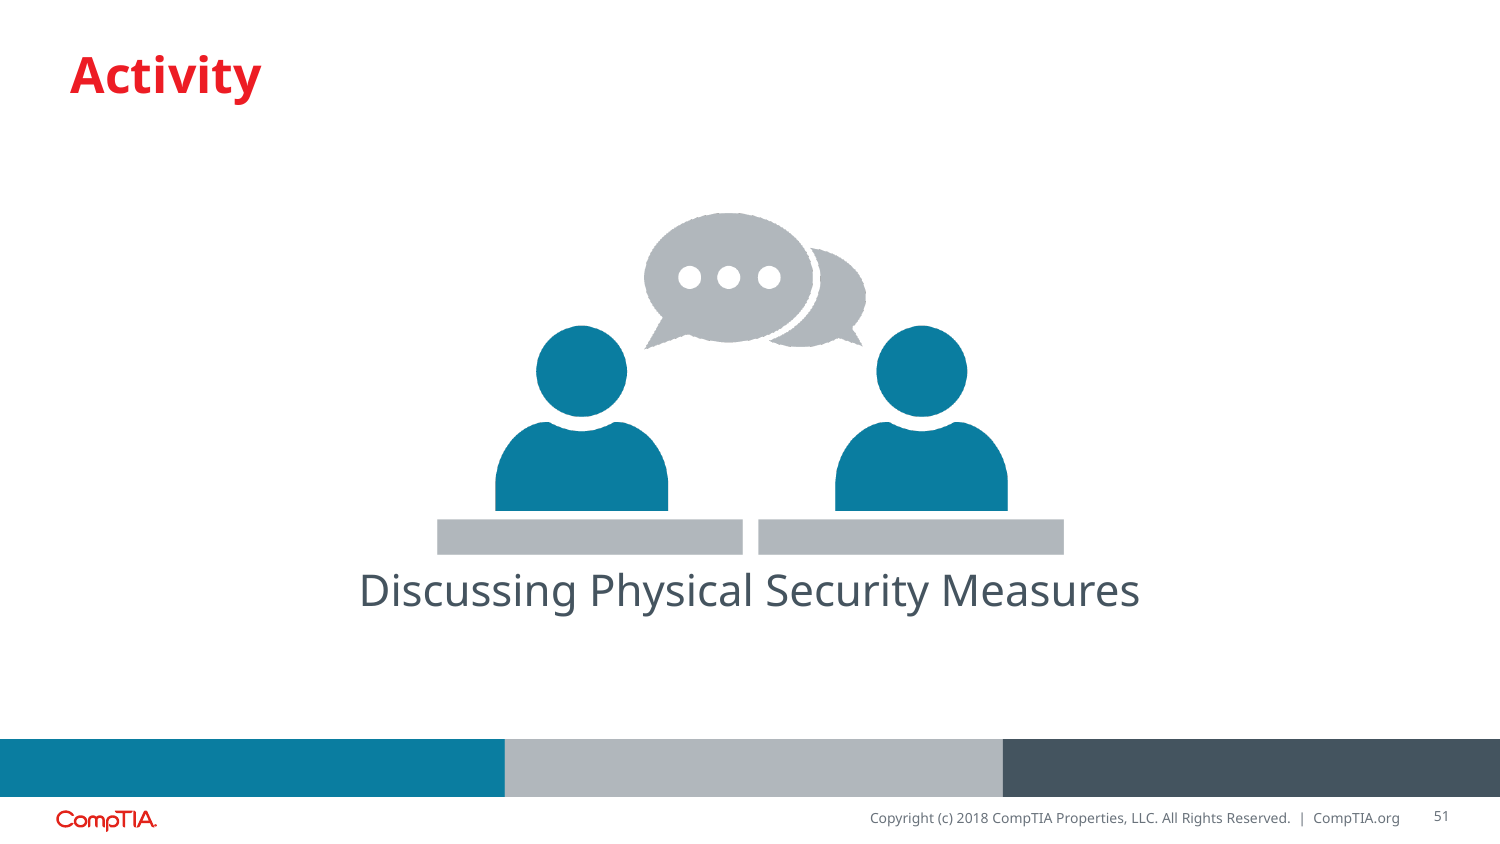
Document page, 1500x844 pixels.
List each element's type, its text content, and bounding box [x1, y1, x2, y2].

slide_number 51 [1407, 800, 1450, 835]
picture [505, 739, 1500, 797]
picture [435, 211, 1064, 555]
list Discussing Physical Security Measures [0, 555, 1500, 631]
